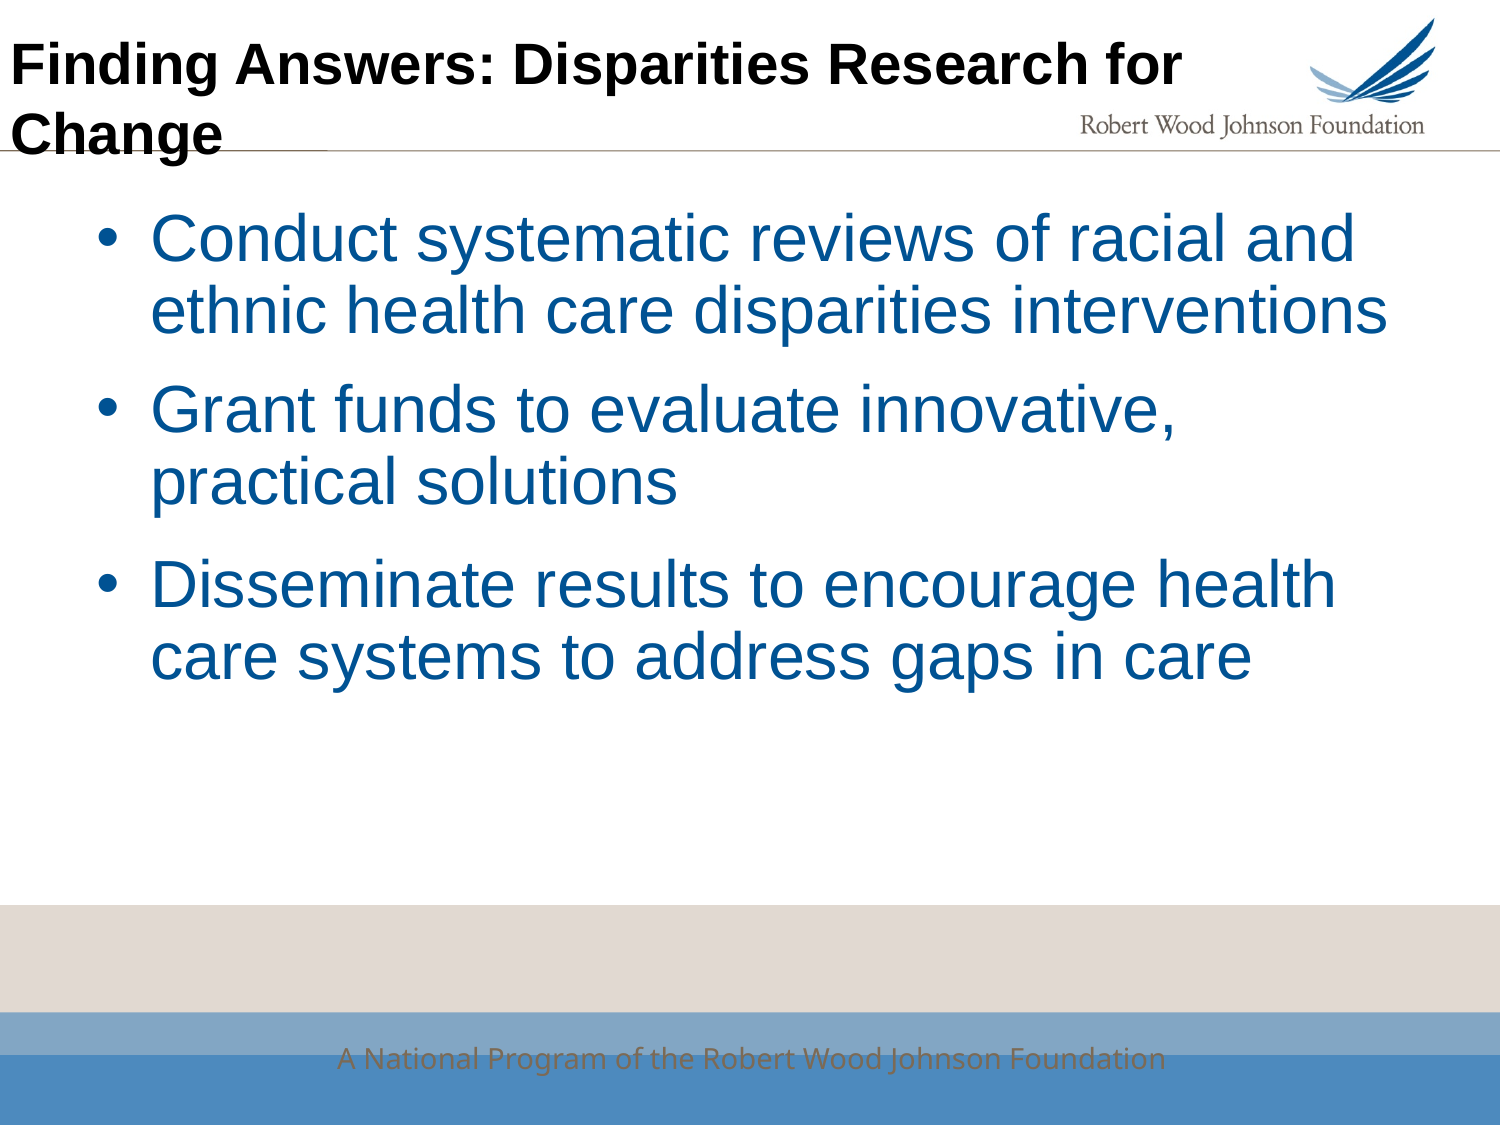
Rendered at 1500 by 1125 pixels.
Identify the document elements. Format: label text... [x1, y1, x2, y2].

picture [1351, 15, 1438, 142]
list Conduct systematic reviews of racial and ethnic health care disparities interventions Grant funds to evaluate innovative, practical solutions Disseminate results to encourage health care systems to address gaps in care [74, 199, 1426, 963]
title Finding Answers: Disparities Research for Change [0, 0, 1351, 171]
